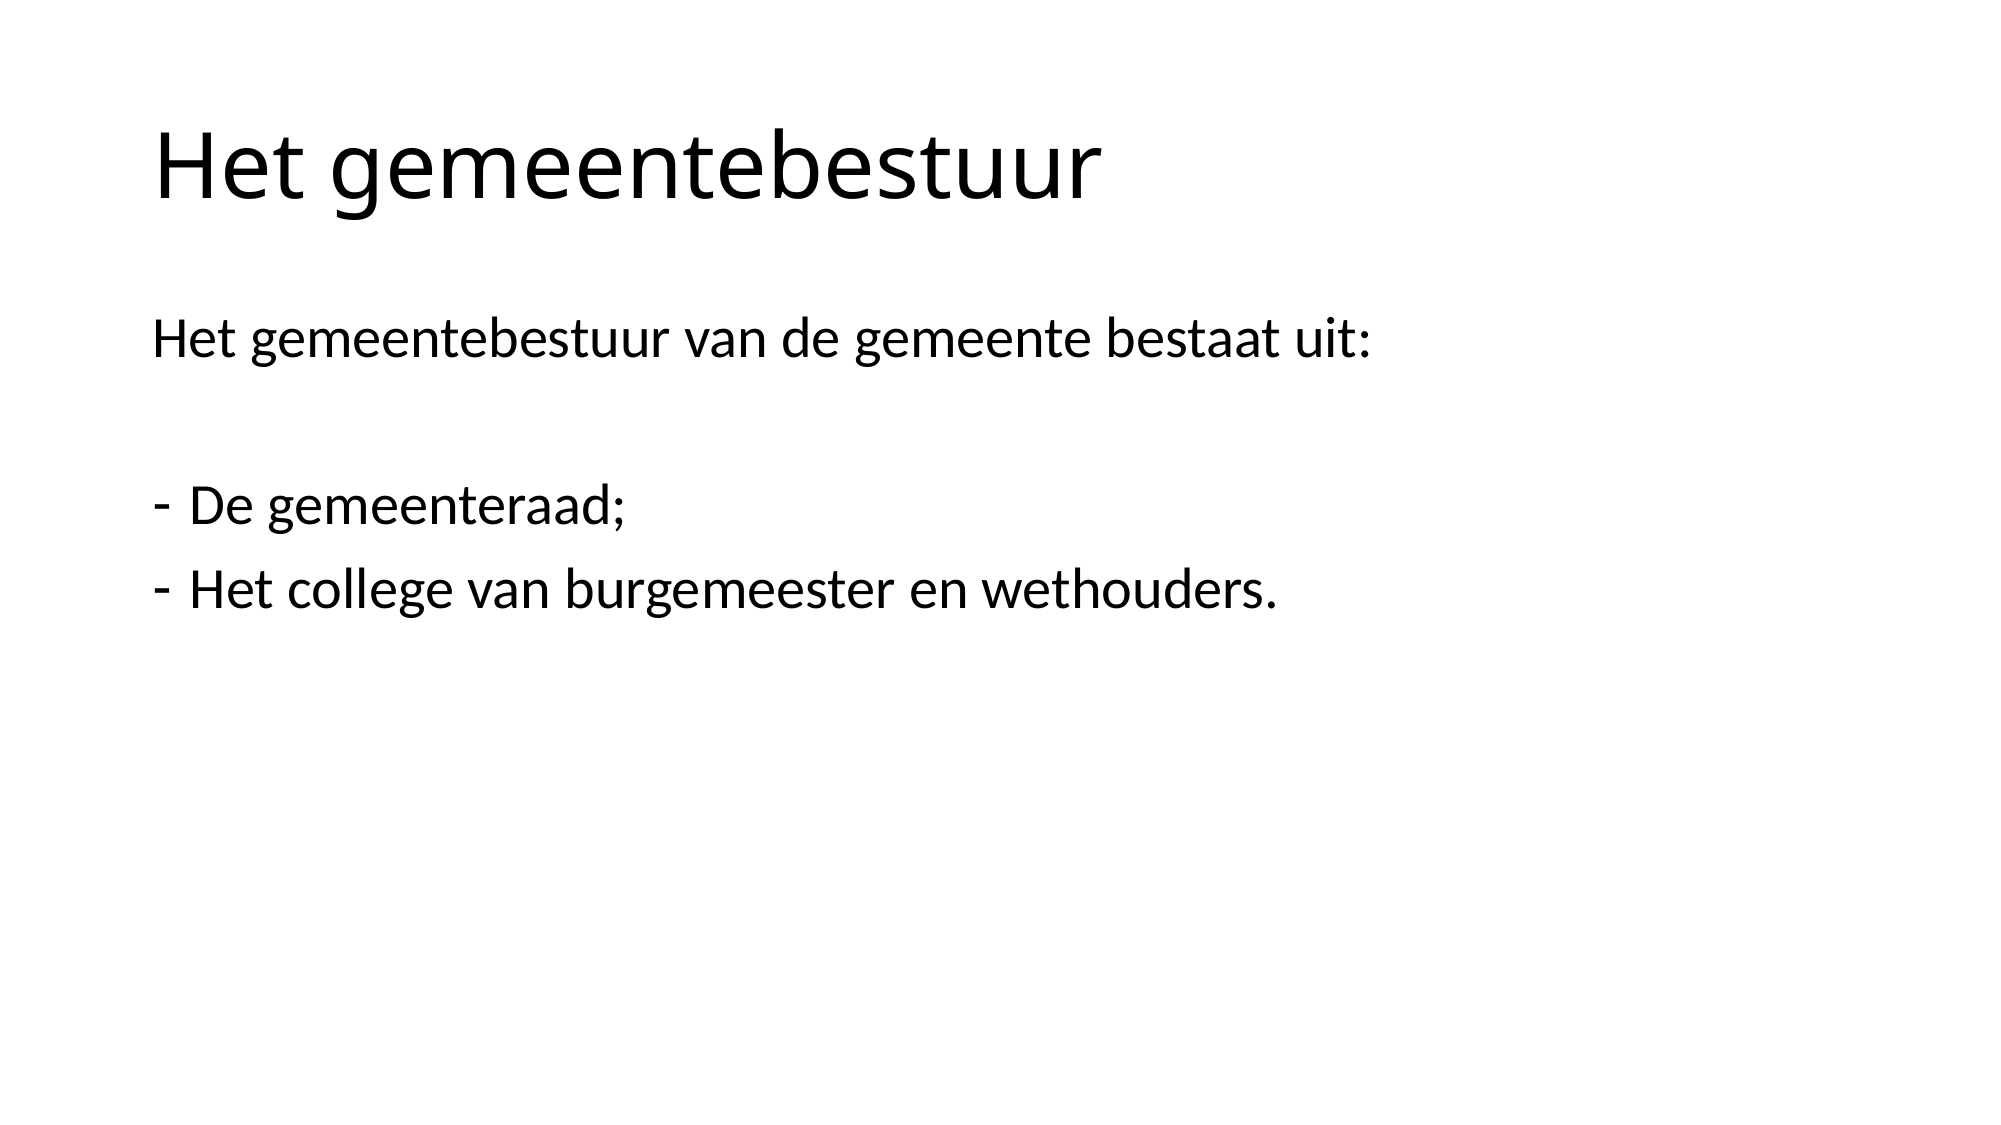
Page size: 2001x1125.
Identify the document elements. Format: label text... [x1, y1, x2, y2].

list Het gemeentebestuur van de gemeente bestaat uit: De gemeenteraad; Het college van burgemeester en wethouders. [137, 299, 1863, 1014]
title Het gemeentebestuur [137, 59, 1863, 278]
